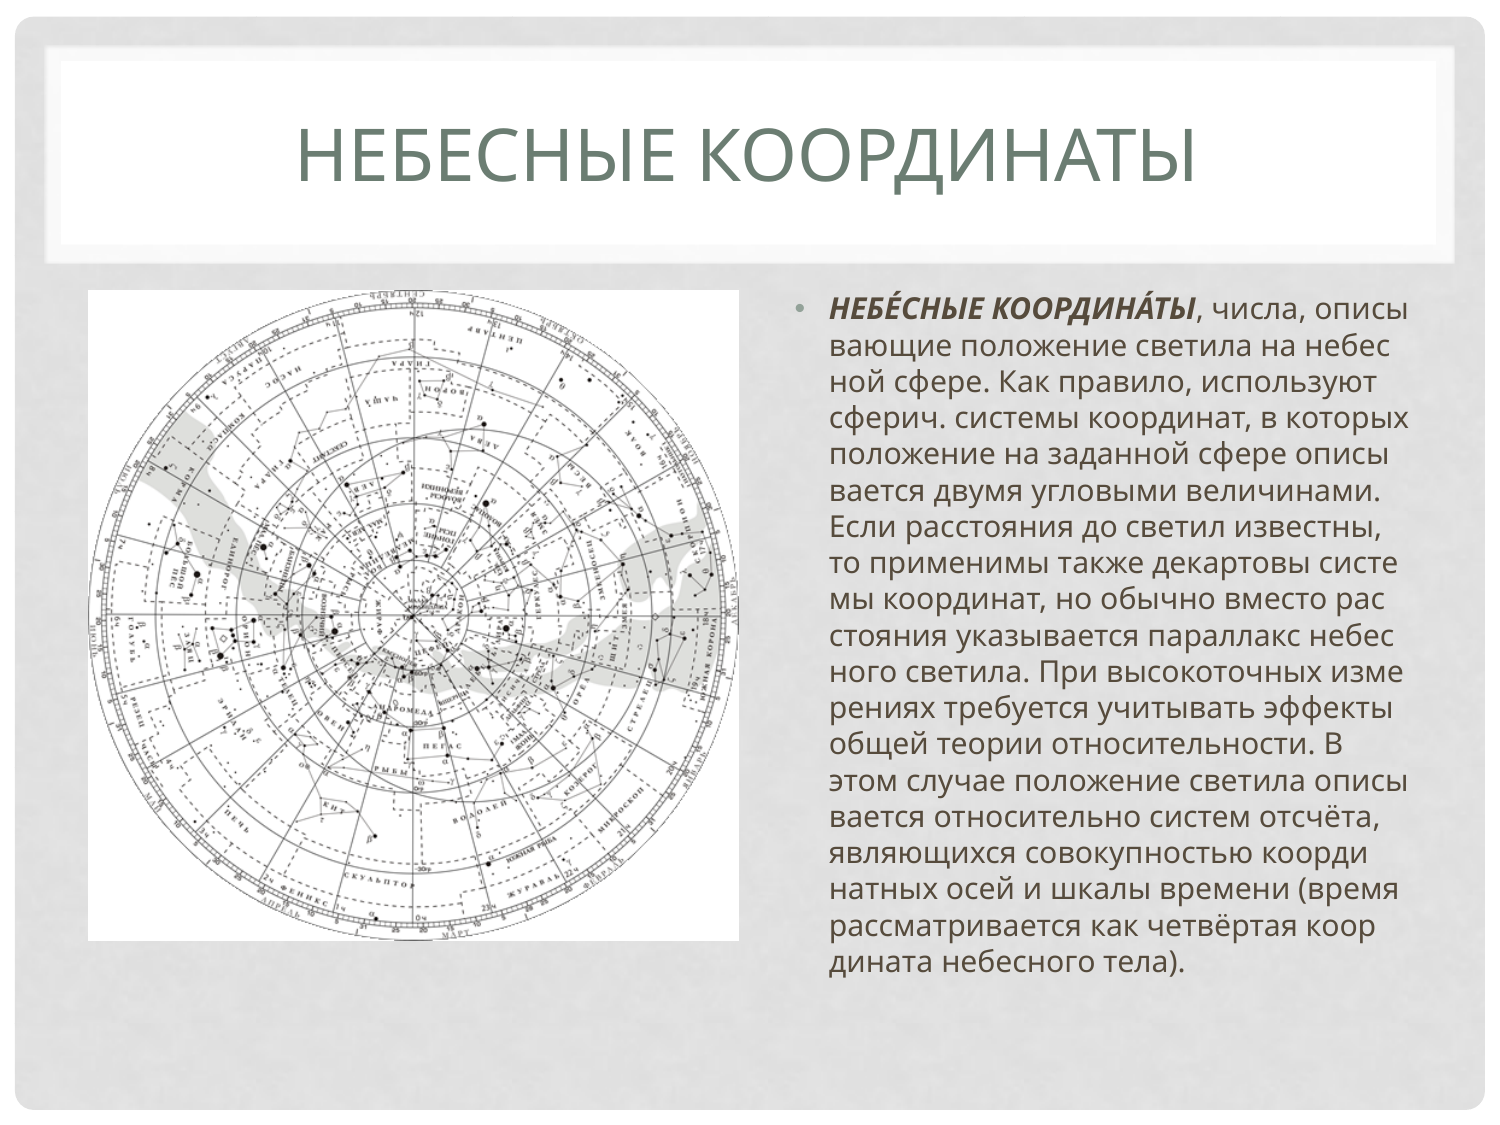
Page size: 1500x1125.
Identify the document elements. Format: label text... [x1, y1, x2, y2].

picture [88, 290, 739, 941]
title Небесные координаты [69, 66, 1425, 238]
list НЕБЕ́СНЫЕ КООРДИНА́ТЫ, чис­ла, опи­сы­ваю­щие по­ло­же­ние све­ти­ла на не­бес­ной сфе­ре. Как пра­ви­ло, ис­поль­зу­ют сфе­рич. сис­те­мы ко­ор­ди­нат, в ко­то­рых по­ло­же­ние на за­дан­ной сфе­ре опи­сы­ва­ет­ся дву­мя уг­ло­вы­ми ве­ли­чи­на­ми. Ес­ли рас­стоя­ния до све­тил из­вест­ны, то при­ме­ни­мы так­же де­кар­то­вы сис­те­мы ко­ор­ди­нат, но обыч­но вме­сто рас­стоя­ния ука­зы­ва­ет­ся па­рал­лакс не­бес­но­го све­ти­ла. При вы­со­ко­точ­ных из­ме­ре­ни­ях тре­бу­ет­ся учи­ты­вать эф­фек­ты об­щей тео­рии от­но­си­тель­но­сти. В этом слу­чае по­ло­же­ние све­ти­ла опи­сы­ва­ет­ся от­но­си­тель­но сис­тем от­счёта, яв­ляю­щих­ся со­во­куп­но­стью ко­ор­ди­нат­ных осей и шка­лы вре­ме­ни (вре­мя рас­смат­ри­ва­ет­ся как чет­вёр­тая ко­ор­ди­на­та не­бес­но­го те­ла). [762, 281, 1425, 1005]
